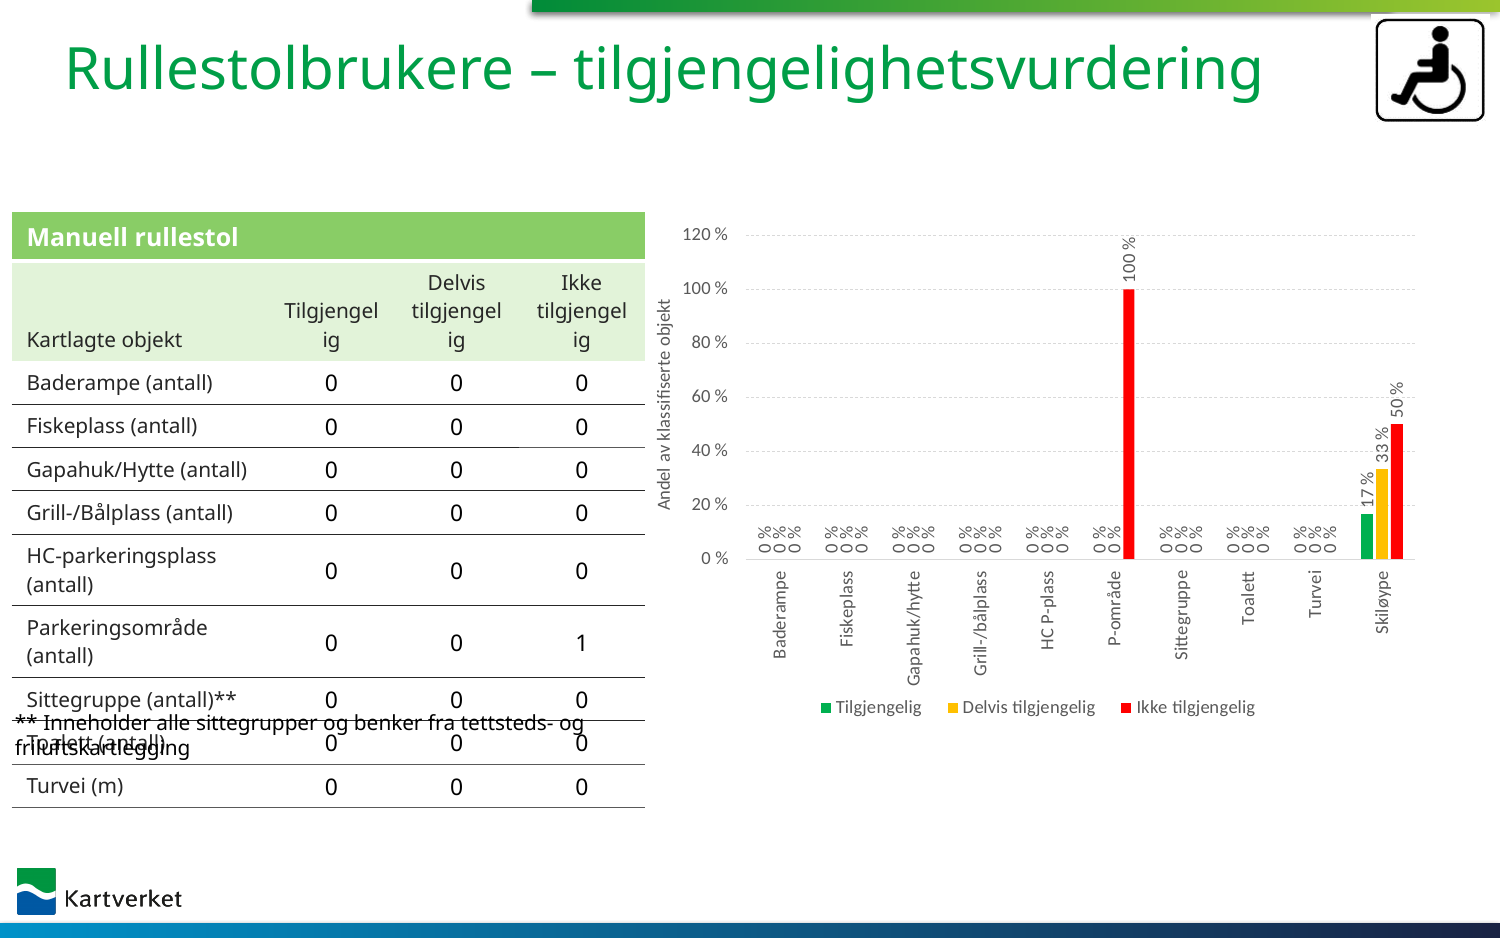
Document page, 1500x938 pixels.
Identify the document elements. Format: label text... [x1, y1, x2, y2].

table_cell 0 [519, 361, 638, 404]
table_cell 0 [394, 491, 519, 534]
table_cell Turvei (m) [12, 768, 269, 807]
table_cell Kartlagte objekt [12, 263, 269, 361]
table_cell Tilgjengelig [269, 263, 394, 361]
table_cell 0 [394, 768, 519, 807]
text_box Rullestolbrukere – tilgjengelighetsvurdering [49, 12, 1372, 109]
table_cell 0 [394, 405, 519, 447]
table_cell 0 [269, 606, 394, 677]
table_cell 0 [519, 768, 645, 807]
table_cell Gapahuk/Hytte (antall) [12, 448, 269, 490]
table_cell 0 [394, 678, 519, 702]
table_cell 0 [269, 491, 394, 534]
table_cell 0 [269, 405, 394, 447]
table_cell 0 [394, 606, 519, 677]
table_cell 0 [394, 361, 519, 404]
table_cell Ikke tilgjengelig [519, 263, 638, 361]
table_cell Fiskeplass (antall) [12, 405, 269, 447]
table_cell Parkeringsområde (antall) [12, 606, 269, 677]
table_cell Baderampe (antall) [12, 361, 269, 404]
table_cell 0 [519, 448, 638, 490]
picture [1371, 13, 1491, 127]
table_cell Grill-/Bålplass (antall) [12, 491, 269, 534]
table_cell 0 [394, 535, 519, 605]
table_cell 1 [519, 606, 638, 677]
table_cell 0 [519, 678, 638, 702]
text_box ** Inneholder alle sittegrupper og benker fra tettsteds- og friluftskartlegging [0, 702, 745, 768]
table_cell 0 [269, 678, 394, 702]
table_cell Sittegruppe (antall)** [12, 678, 269, 702]
table_cell 0 [269, 361, 394, 404]
table_header Manuell rullestol [12, 212, 645, 259]
table_cell 0 [269, 535, 394, 605]
table_cell 0 [519, 405, 638, 447]
table_cell 0 [519, 491, 638, 534]
table_cell 0 [394, 448, 519, 490]
picture [643, 218, 1426, 728]
table_cell 0 [269, 448, 394, 490]
table_cell Delvis tilgjengelig [394, 263, 519, 361]
table_cell 0 [269, 768, 394, 807]
table_cell HC-parkeringsplass (antall) [12, 535, 269, 605]
table_cell 0 [519, 535, 638, 605]
